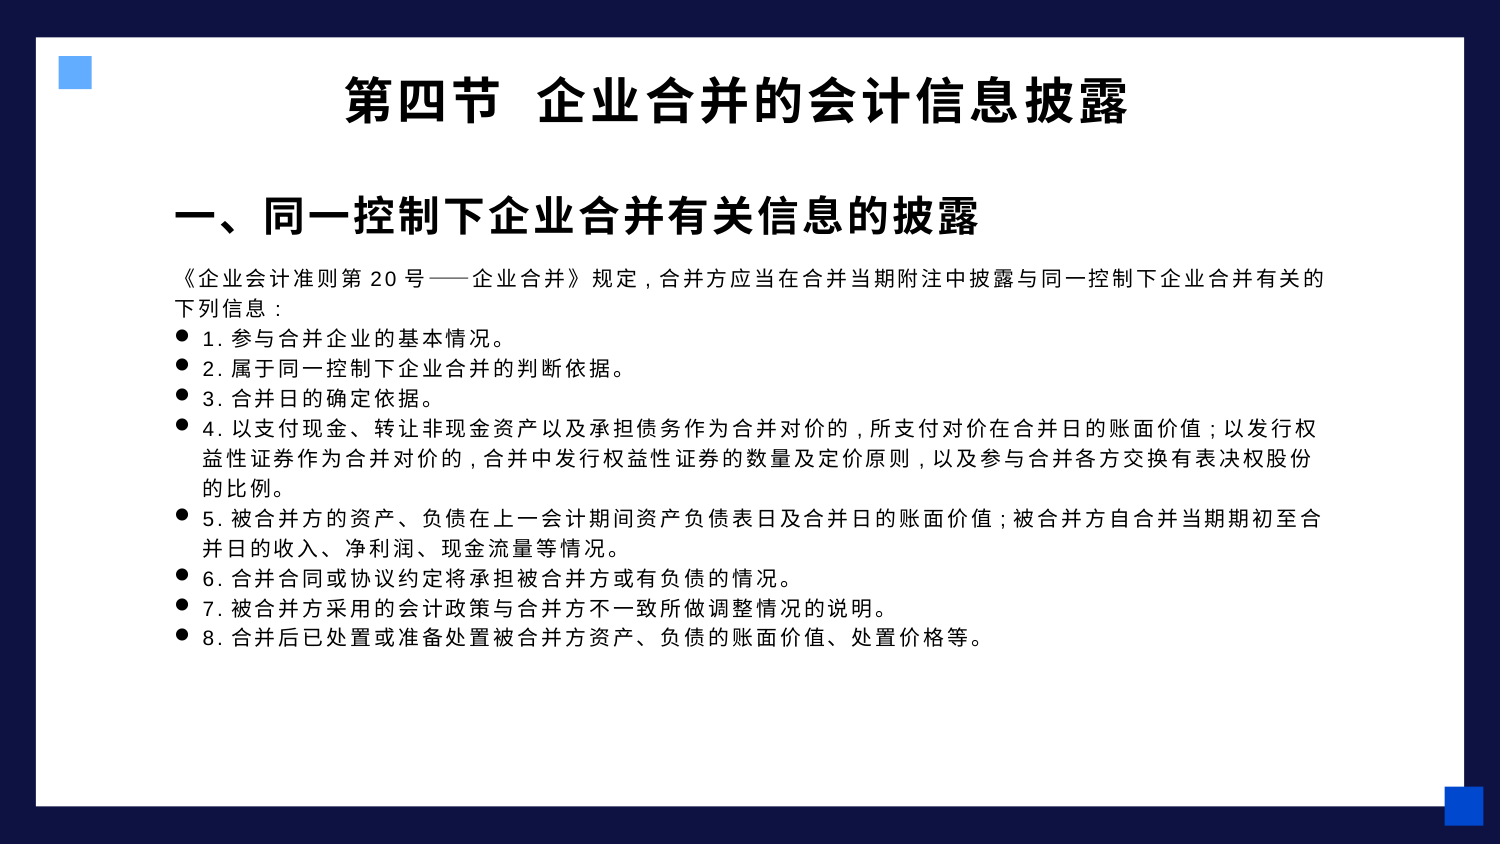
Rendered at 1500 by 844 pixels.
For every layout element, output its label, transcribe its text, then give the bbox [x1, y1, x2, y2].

title 第四节 企业合并的会计信息披露 [141, 48, 1327, 138]
list 一、同一控制下企业合并有关信息的披露 《企业会计准则第20号——企业合并》规定,合并方应当在合并当期附注中披露与同一控制下企业合并有关的下列信息: 1.参与合并企业的基本情况。 2.属于同一控制下企业合并的判断依据。 3.合并日的确定依据。 4.以支付现金、转让非现金资产以及承担债务作为合并对价的,所支付对价在合并日的账面价值;以发行权益性证券作为合并对价的,合并中发行权益性证券的数量及定价原则,以及参与合并各方交换有表决权股份的比例。 5.被合并方的资产、负债在上一会计期间资产负债表日及合并日的账面价值;被合并方自合并当期期初至合并日的收入、净利润、现金流量等情况。 6.合并合同或协议约定将承担被合并方或有负债的情况。 7.被合并方采用的会计政策与合并方不一致所做调整情况的说明。 8.合并后已处置或准备处置被合并方资产、负债的账面价值、处置价格等。 [157, 179, 1343, 604]
